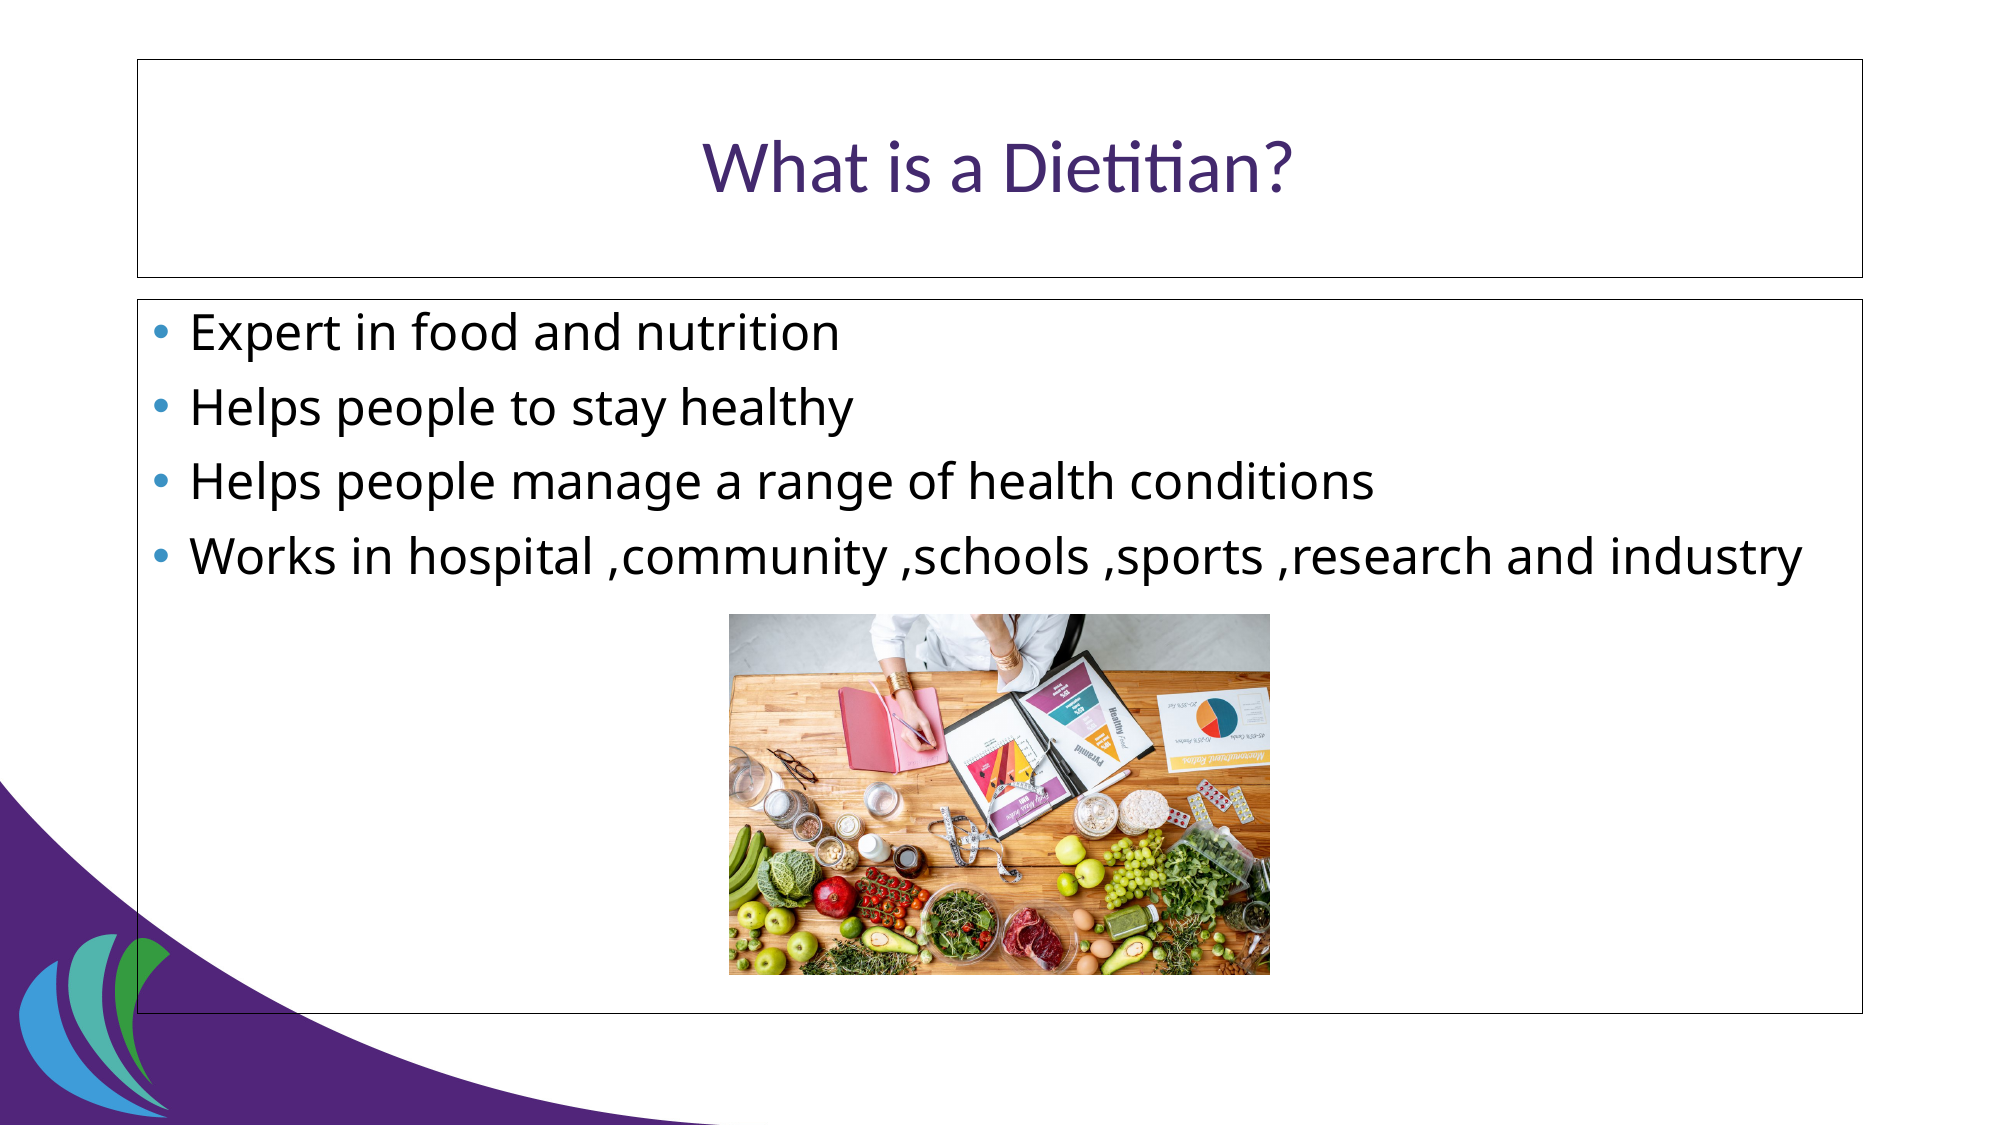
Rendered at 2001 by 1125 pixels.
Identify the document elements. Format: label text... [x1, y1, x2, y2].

title What is a Dietitian? [137, 59, 1863, 278]
picture [0, 1, 2000, 1125]
list Expert in food and nutrition Helps people to stay healthy Helps people manage a range of health conditions Works in hospital ,community ,schools ,sports ,research and industry [137, 299, 1863, 1014]
